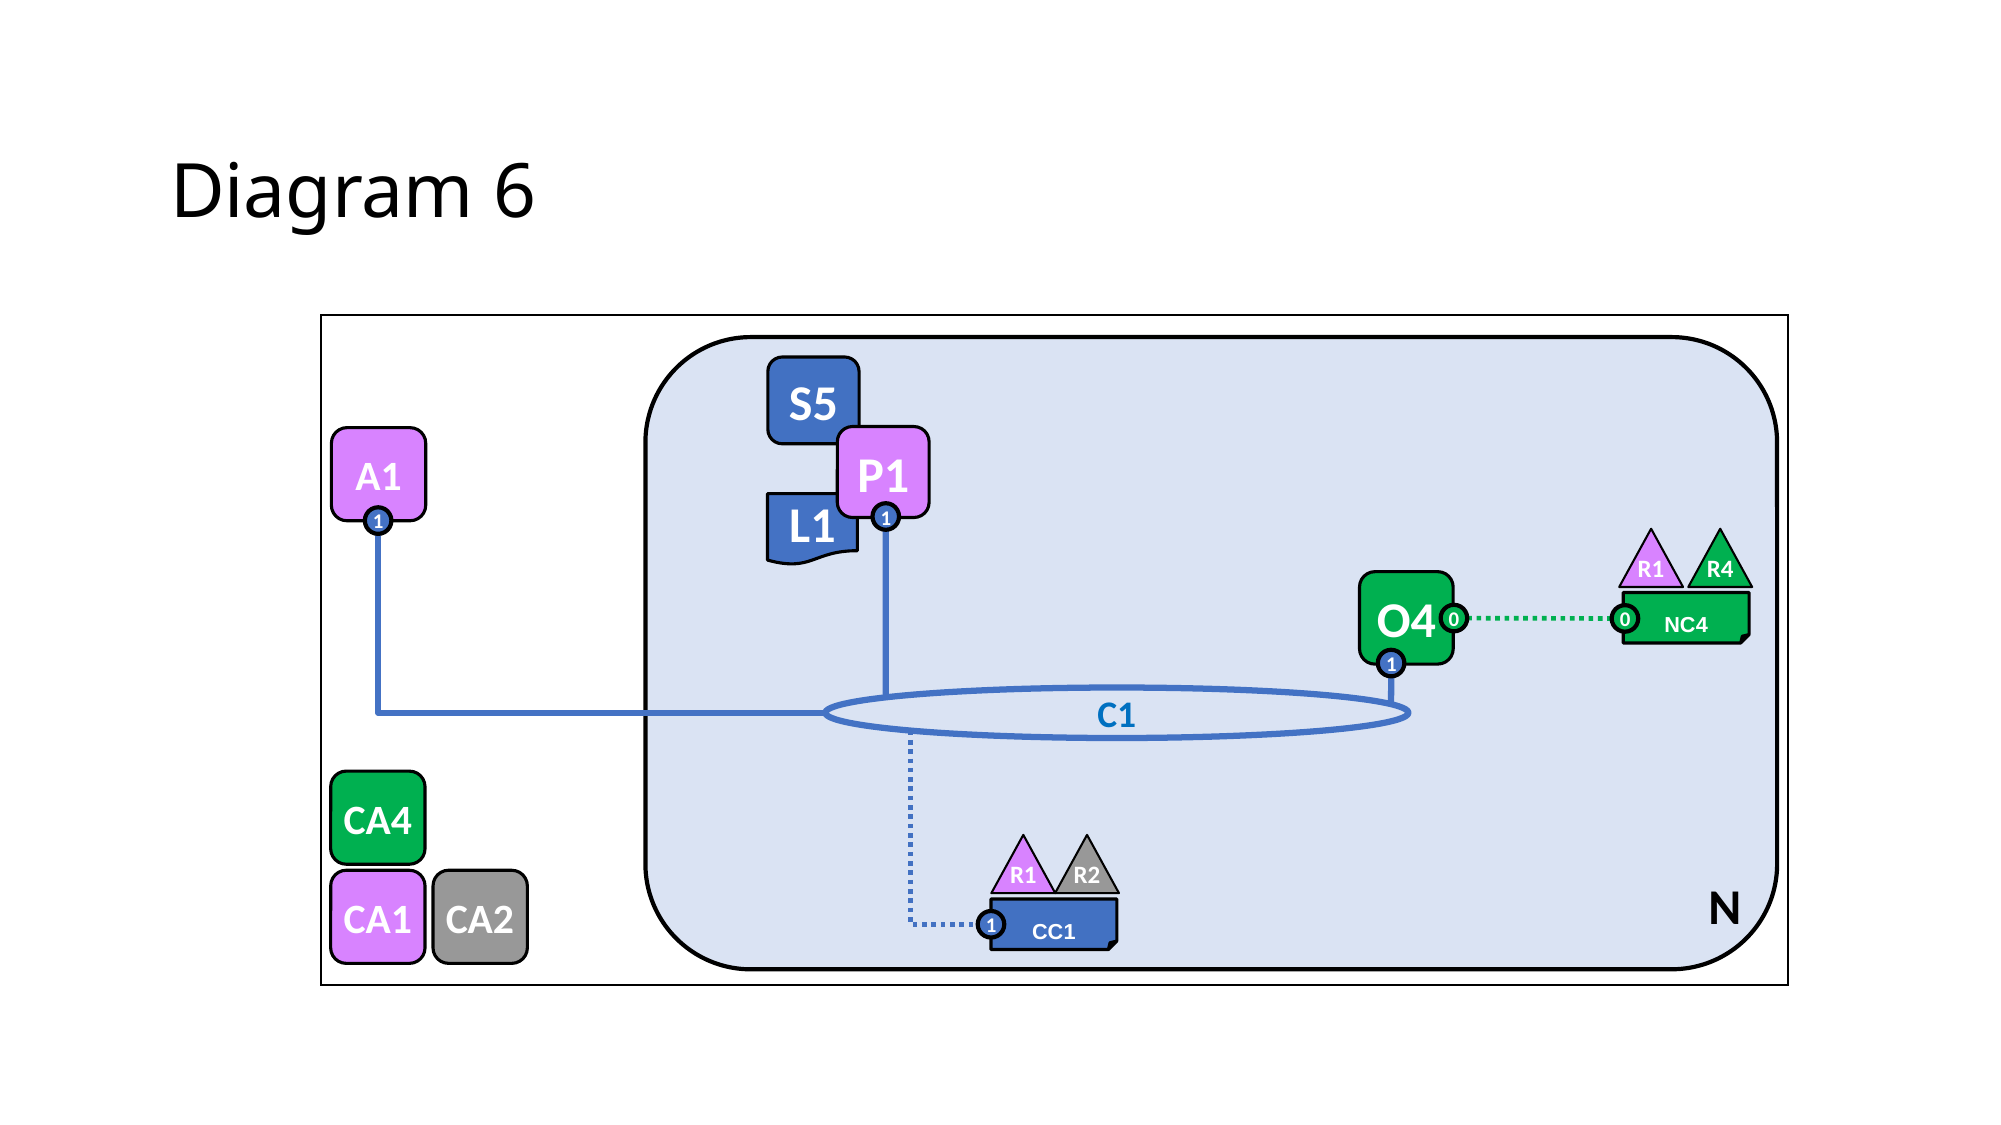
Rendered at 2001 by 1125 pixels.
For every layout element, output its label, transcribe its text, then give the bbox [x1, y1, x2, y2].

text_box Diagram 6 [162, 84, 1888, 303]
text_box O4 [1357, 569, 1456, 667]
text_box 0 [1610, 604, 1640, 633]
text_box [847, 793, 1042, 862]
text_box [512, 399, 692, 848]
text_box 1 [364, 506, 393, 535]
text_box L1 [765, 491, 860, 566]
text_box C1 [824, 685, 1411, 741]
text_box R1 [989, 862, 1055, 896]
text_box R4 [1686, 526, 1755, 590]
text_box [320, 315, 1788, 986]
text_box R1 [1617, 526, 1685, 590]
text_box 1 [871, 502, 900, 531]
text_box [330, 770, 528, 964]
text_box 0 [1439, 604, 1468, 633]
text_box CC1 [990, 899, 1117, 950]
text_box NC4 [1623, 592, 1750, 643]
text_box P1 [835, 424, 932, 520]
text_box 1 [1377, 649, 1406, 678]
text_box 1 [976, 910, 1006, 939]
text_box R2 [1053, 832, 1121, 896]
text_box A1 [329, 425, 428, 523]
text_box S5 [767, 356, 860, 445]
